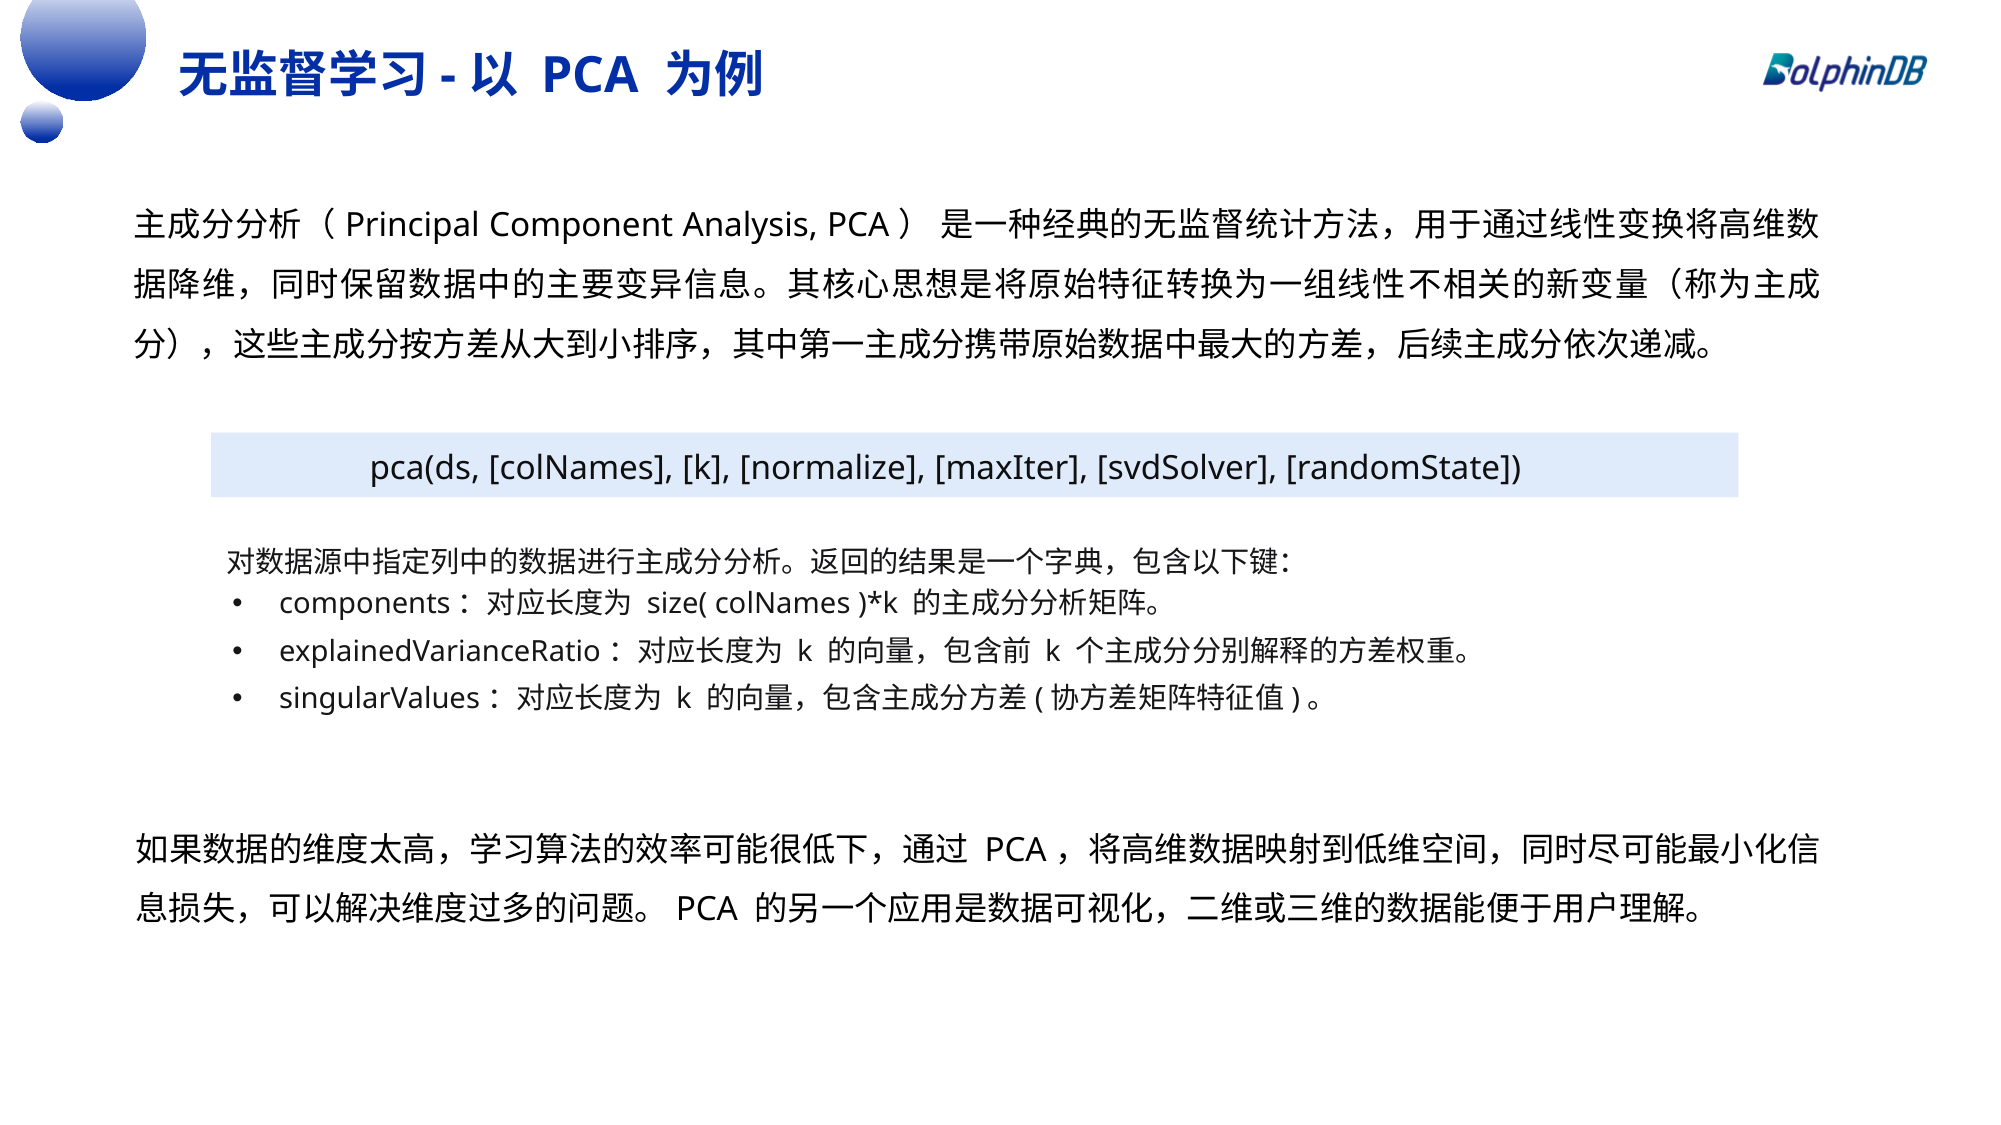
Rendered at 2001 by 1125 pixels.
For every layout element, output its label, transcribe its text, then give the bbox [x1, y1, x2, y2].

text_box [19, 0, 147, 102]
picture [1755, 47, 1929, 93]
text_box 如果数据的维度太高，学习算法的效率可能很低下，通过 PCA，将高维数据映射到低维空间，同时尽可能最小化信息损失，可以解决维度过多的问题。PCA 的另一个应用是数据可视化，二维或三维的数据能便于用户理解。 [121, 800, 1836, 935]
text_box pca(ds, [colNames], [k], [normalize], [maxIter], [svdSolver], [randomState]) [354, 438, 1680, 494]
text_box 主成分分析（Principal Component Analysis, PCA） 是一种经典的无监督统计方法，用于通过线性变换将高维数据降维，同时保留数据中的主要变异信息。其核心思想是将原始特征转换为一组线性不相关的新变量（称为主成分），这些主成分按方差从大到小排序，其中第一主成分携带原始数据中最大的方差，后续主成分依次递减。 [118, 175, 1836, 378]
text_box 无监督学习-以 PCA 为例 [163, 35, 1545, 110]
text_box 对数据源中指定列中的数据进行主成分分析。返回的结果是一个字典，包含以下键： components：对应长度为 size( colNames )*k 的主成分分析矩阵。 explainedVarianceRatio：对应长度为 k 的向量，包含前 k 个主成分分别解释的方差权重。 singularValues：对应长度为 k 的向量，包含主成分方差(协方差矩阵特征值)。 [211, 536, 1739, 723]
text_box [210, 432, 1739, 498]
text_box [19, 99, 64, 144]
